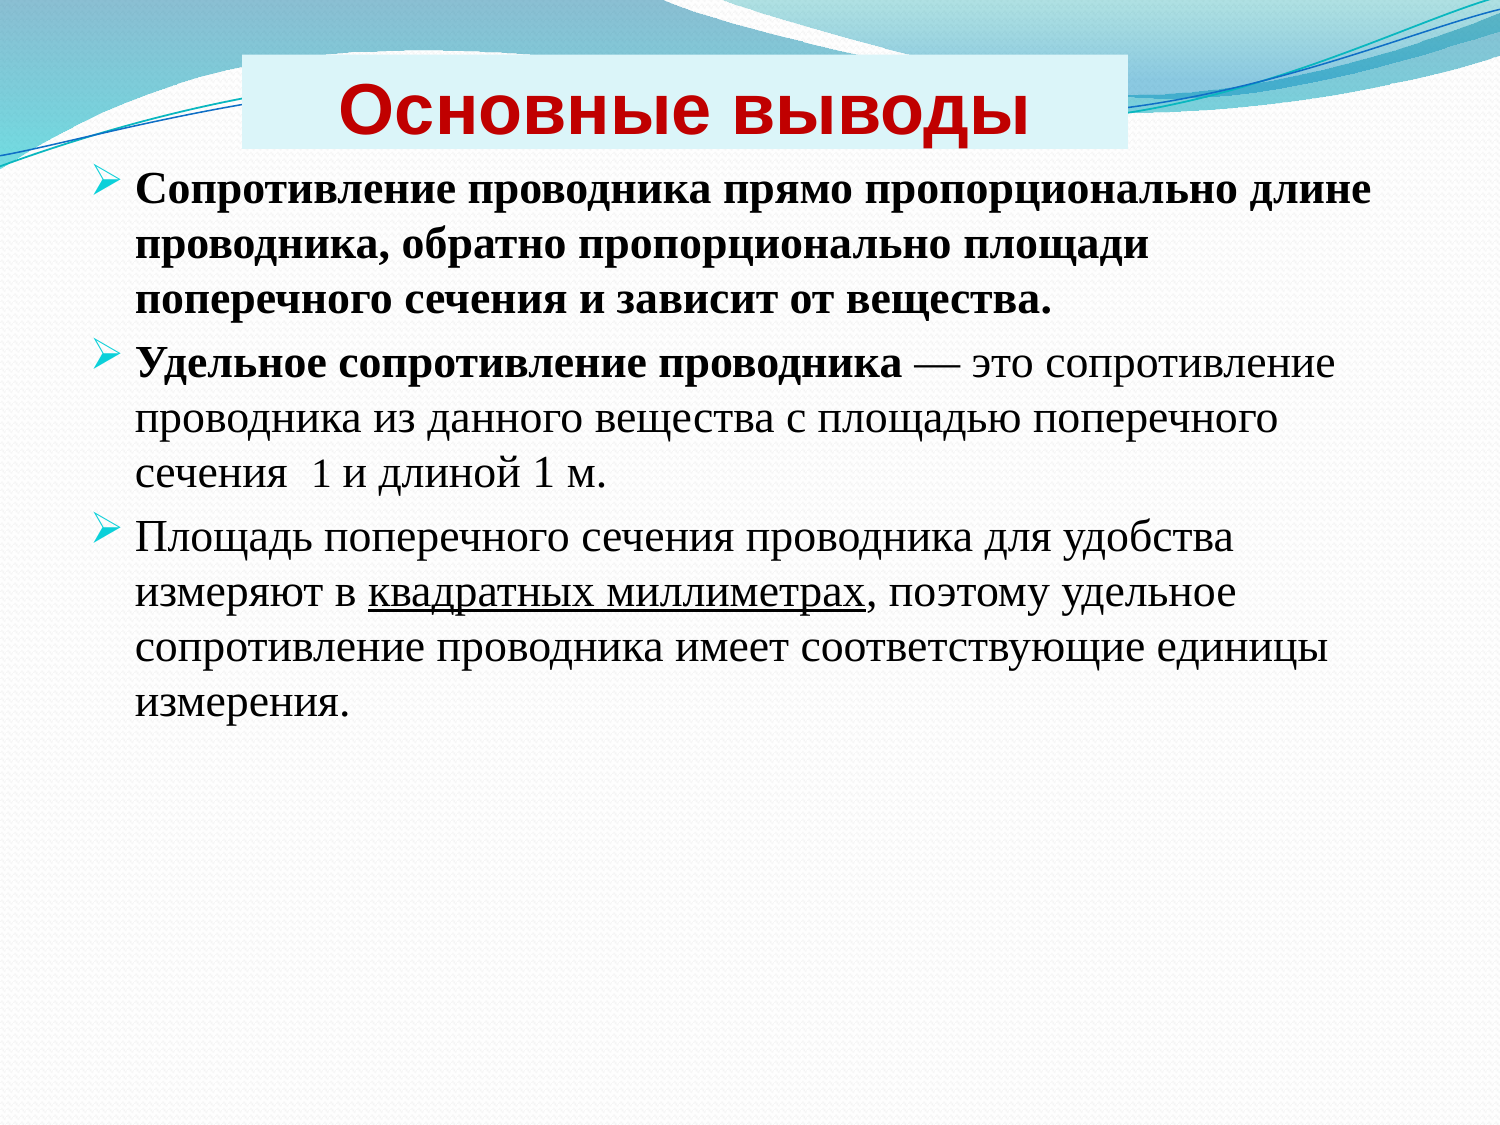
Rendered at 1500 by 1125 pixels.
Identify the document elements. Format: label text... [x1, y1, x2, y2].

title Основные выводы [242, 54, 1128, 149]
